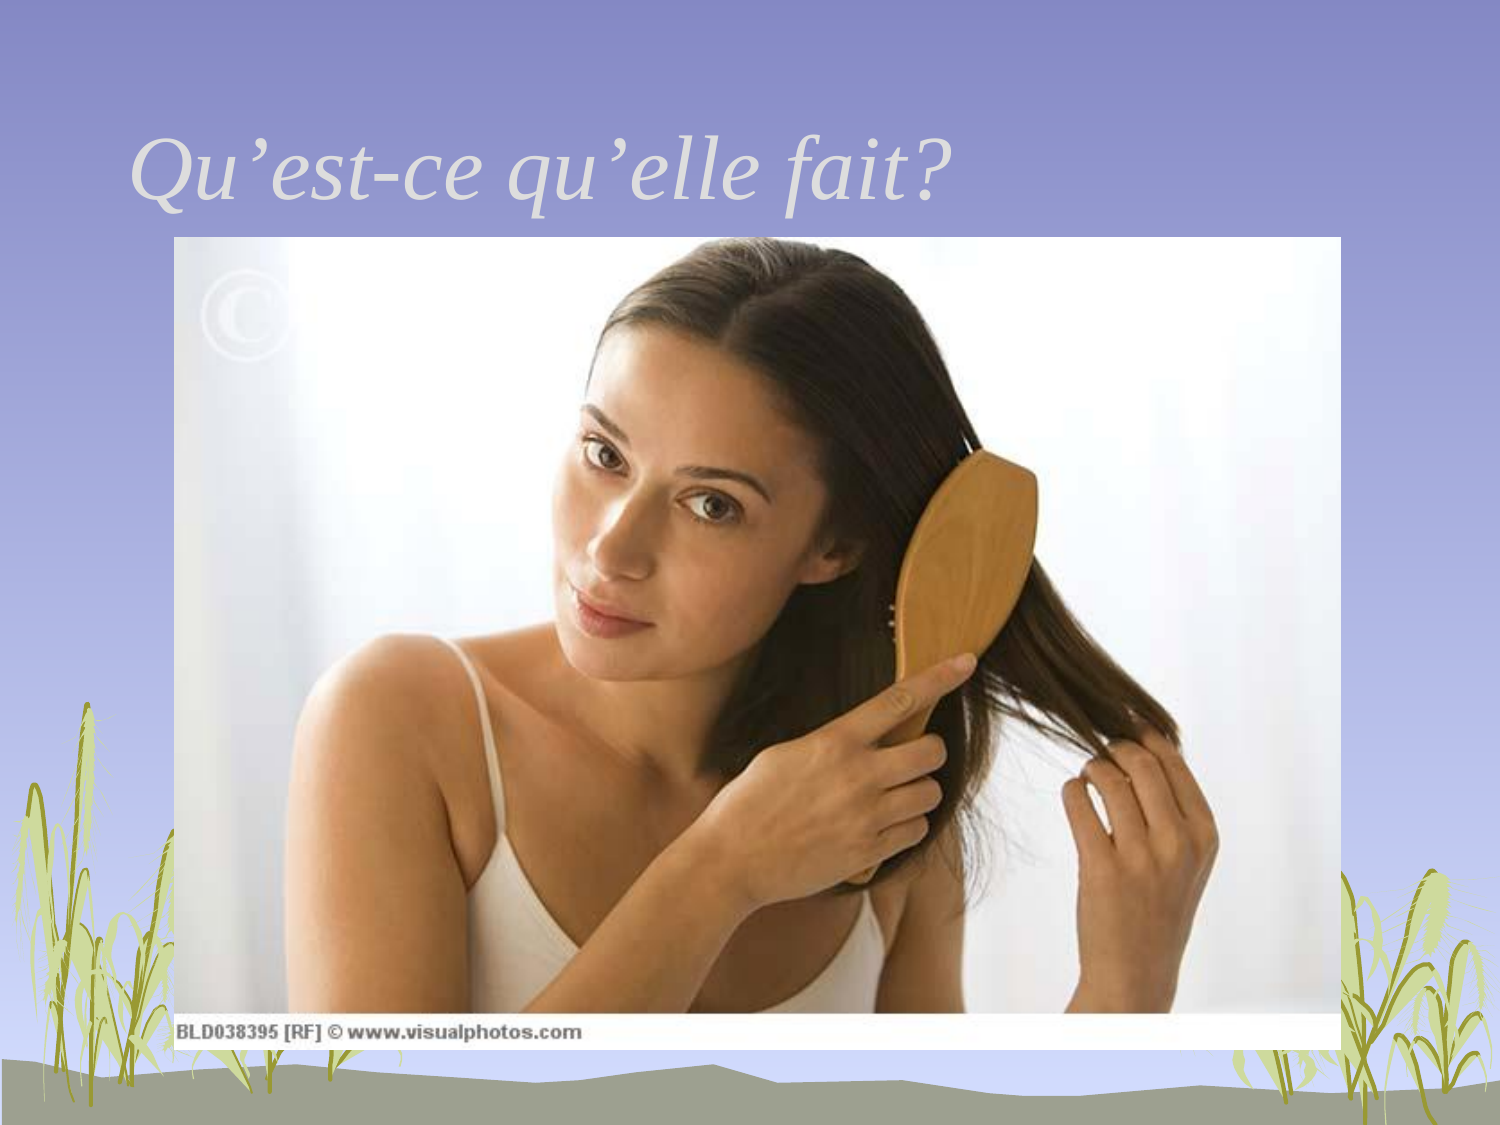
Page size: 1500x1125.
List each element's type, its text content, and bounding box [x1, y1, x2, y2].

title Qu’est-ce qu’elle fait? [112, 68, 1388, 257]
picture [174, 237, 1341, 1051]
